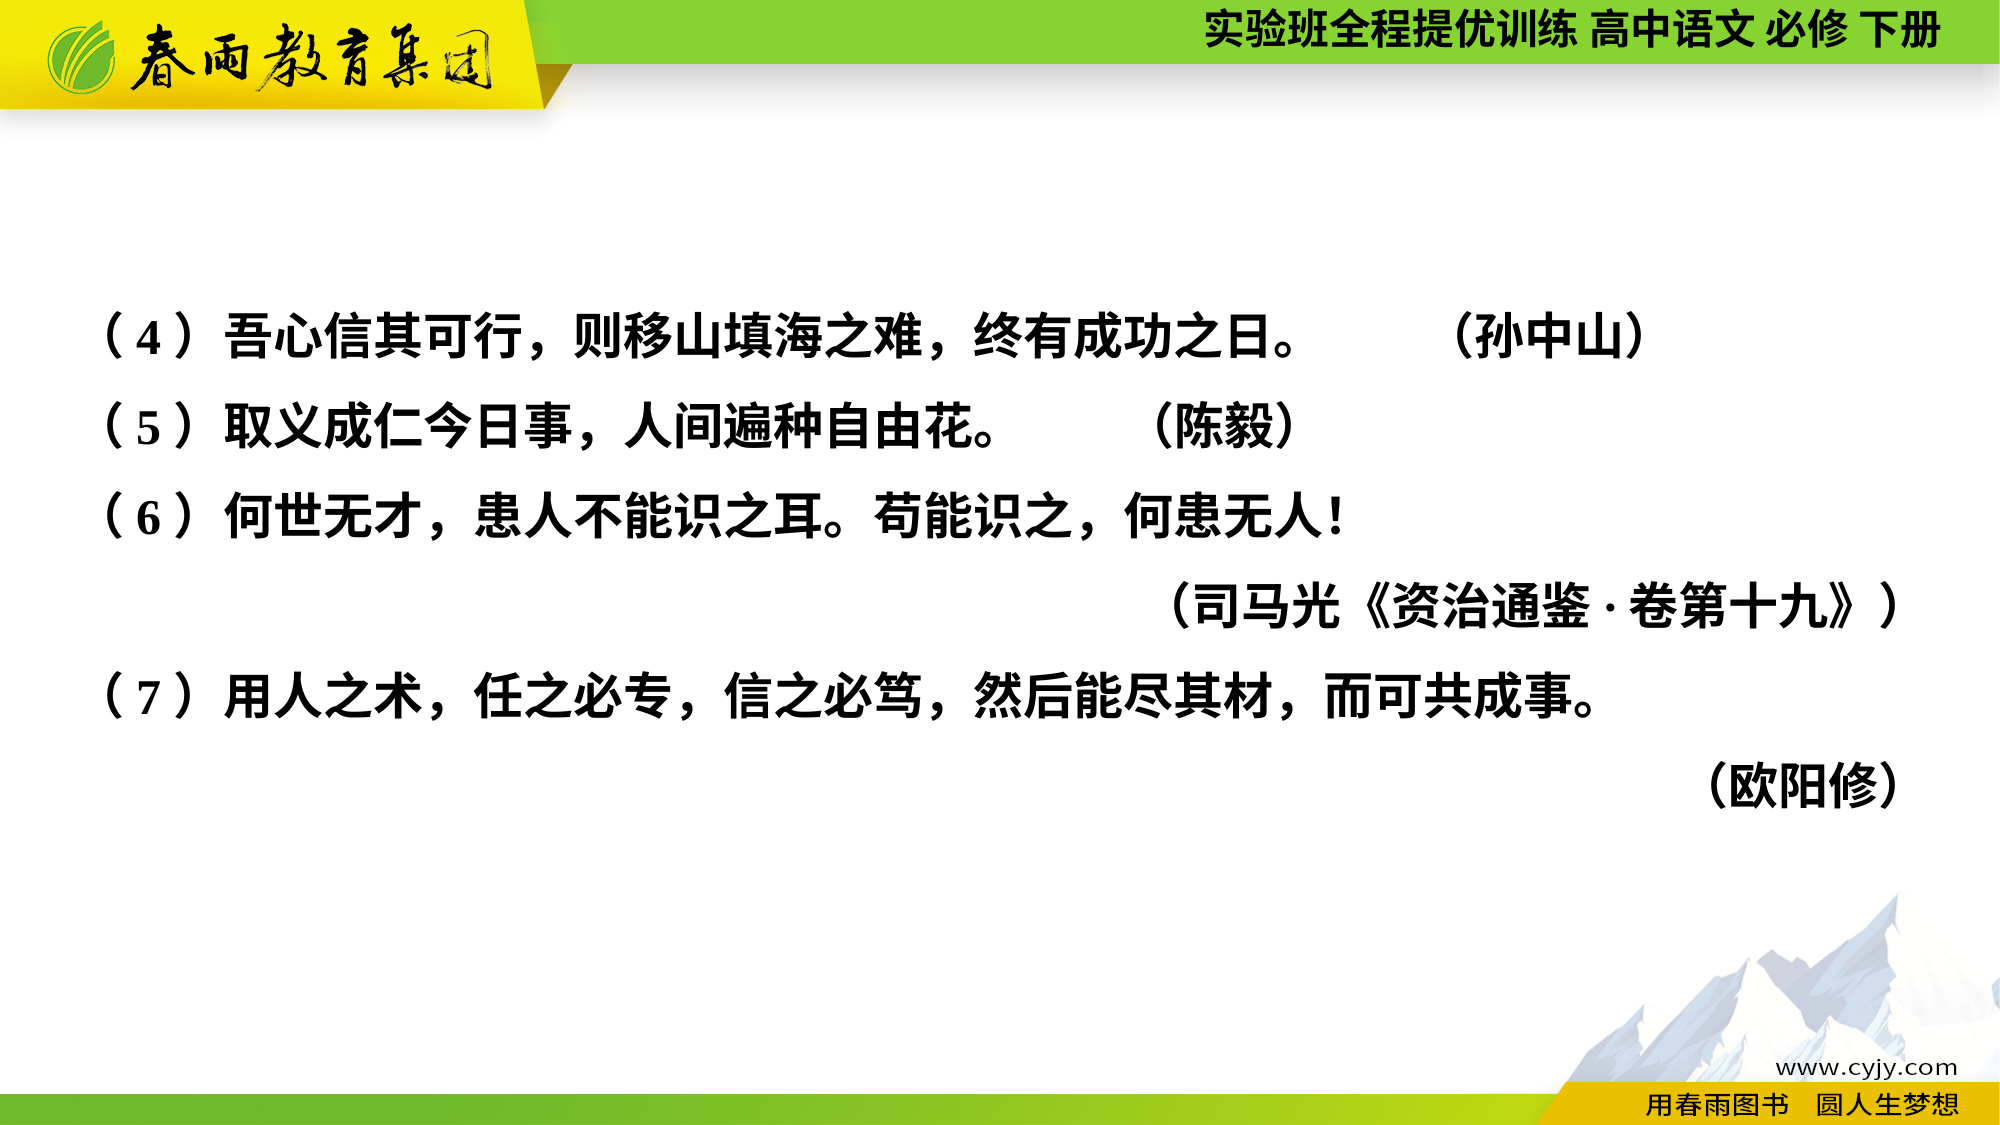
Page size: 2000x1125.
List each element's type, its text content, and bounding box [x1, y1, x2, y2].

picture [0, 0, 2000, 1125]
list （4）吾心信其可行，则移山填海之难，终有成功之日。 （孙中山） （5）取义成仁今日事，人间遍种自由花。 （陈毅） （6）何世无才，患人不能识之耳。苟能识之，何患无人！ （司马光《资治通鉴·卷第十九》） （7）用人之术，任之必专，信之必笃，然后能尽其材，而可共成事。 （欧阳修） [59, 267, 1944, 817]
